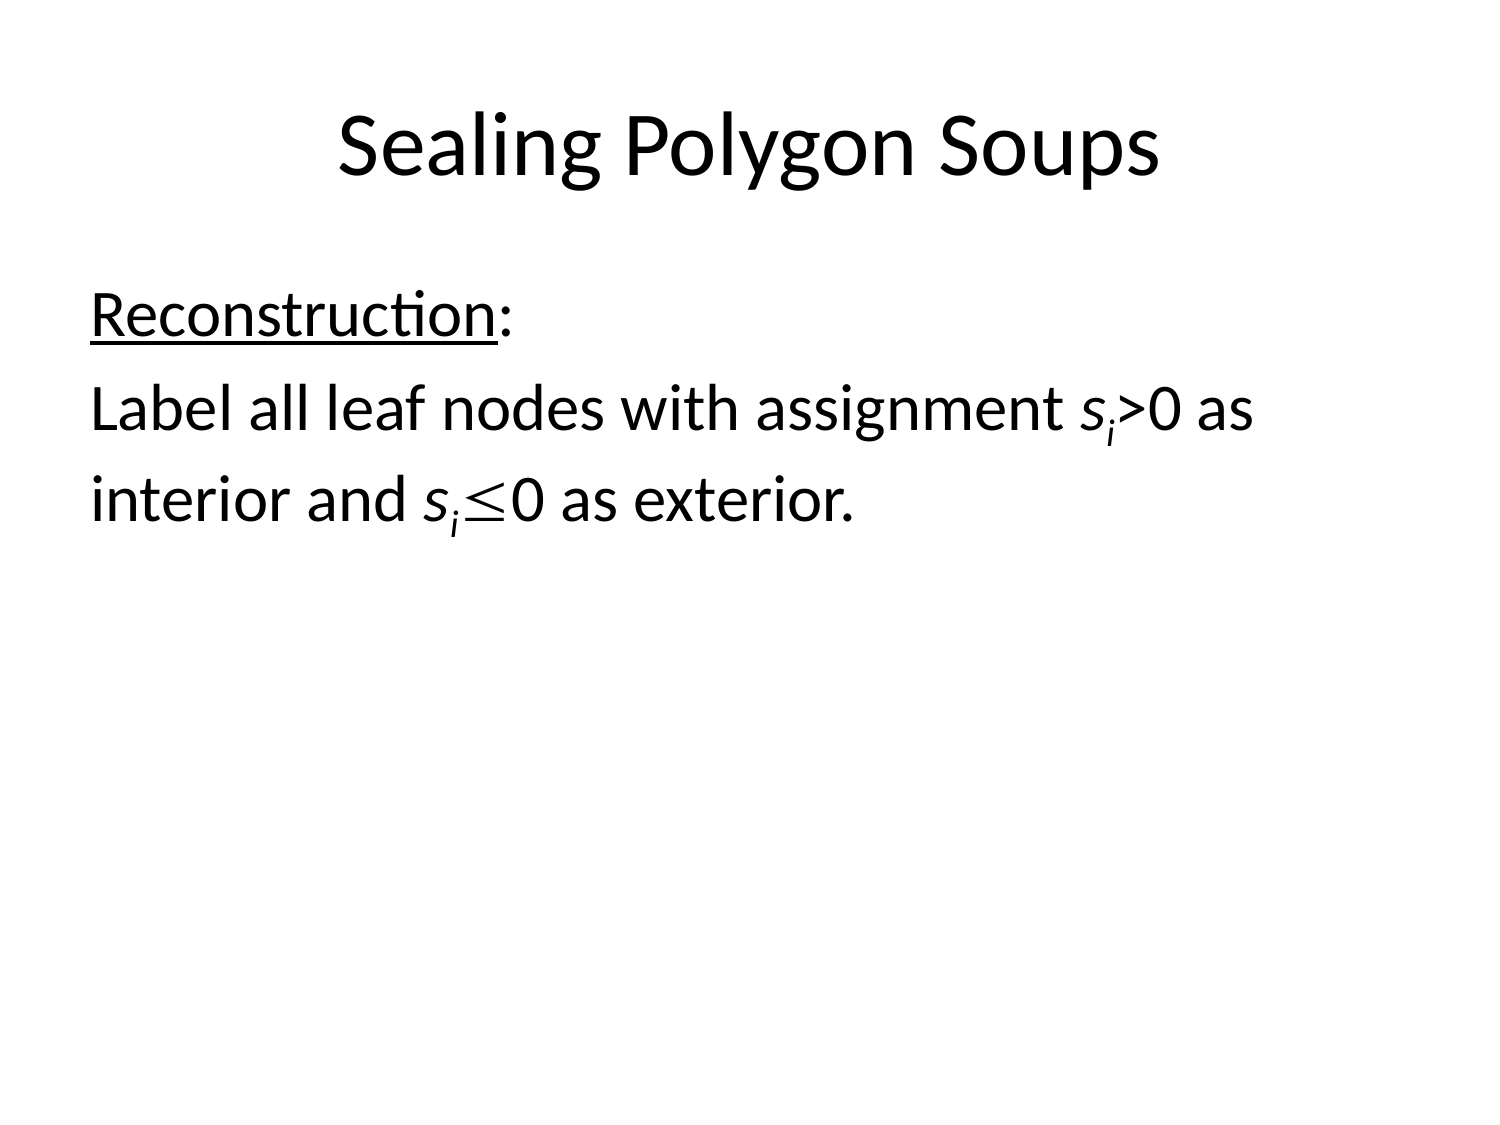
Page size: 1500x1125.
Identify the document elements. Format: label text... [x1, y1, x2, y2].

list Reconstruction: Label all leaf nodes with assignment si>0 as interior and si0 as exterior. [75, 262, 1425, 1125]
title Sealing Polygon Soups [75, 45, 1425, 233]
